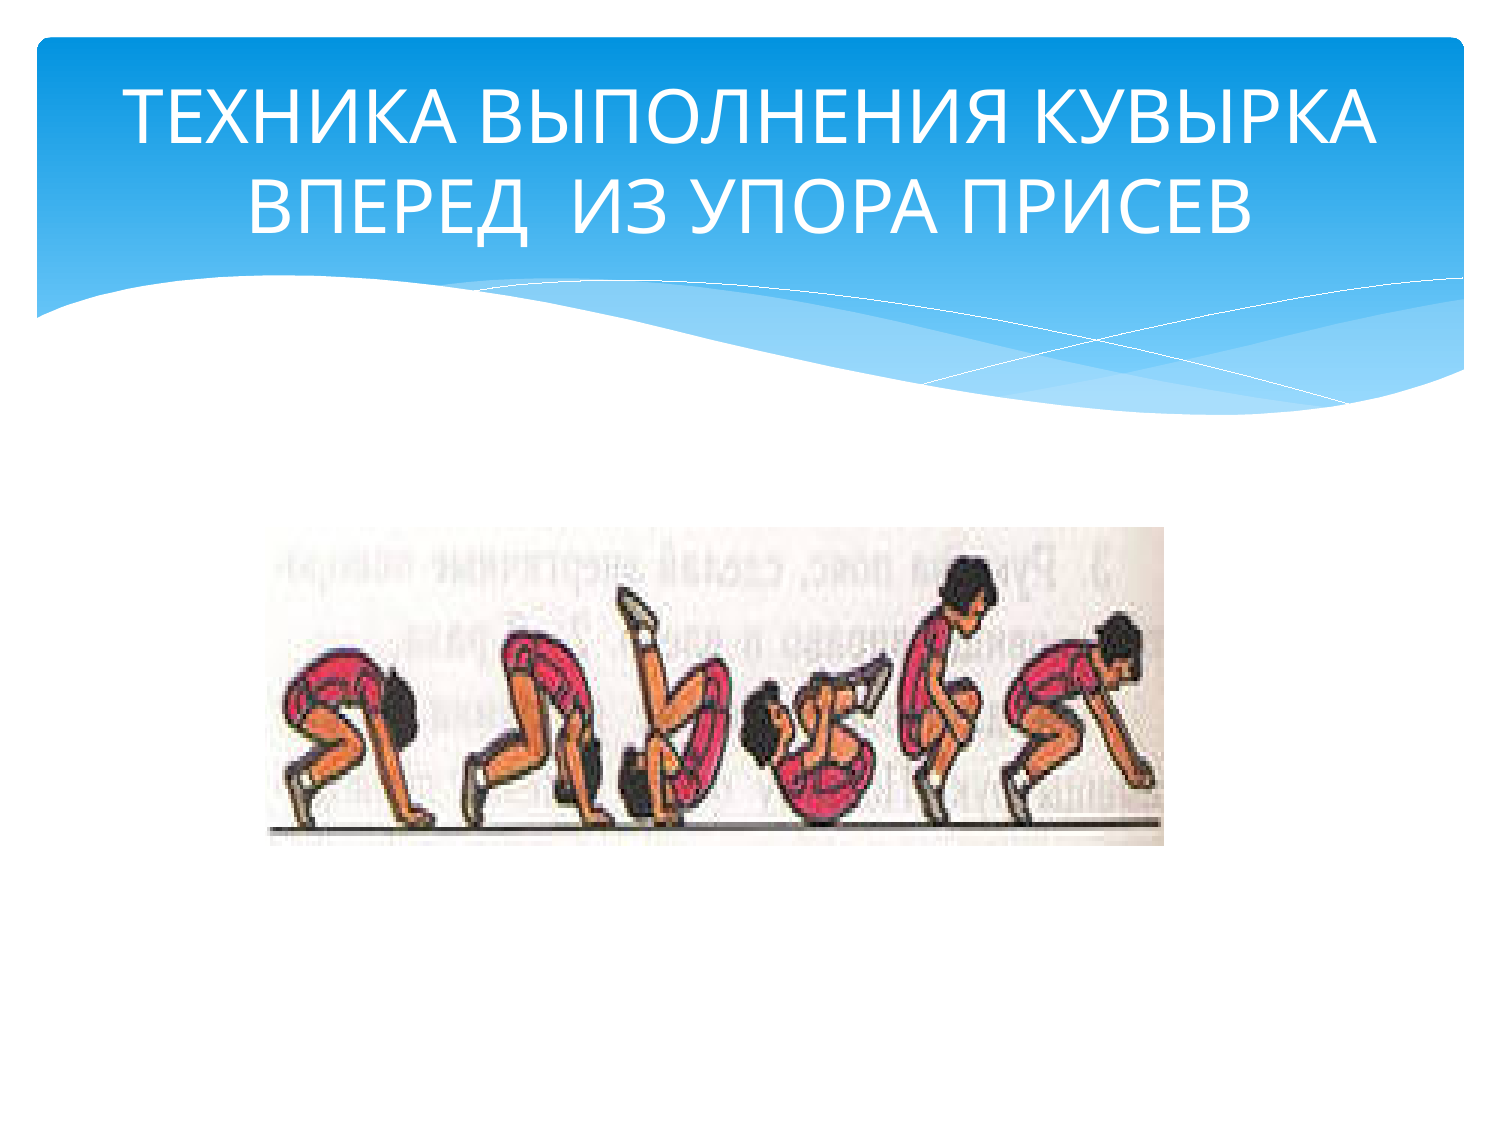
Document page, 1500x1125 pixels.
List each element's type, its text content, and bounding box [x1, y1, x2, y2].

title ТЕХНИКА ВЫПОЛНЕНИЯ КУВЫРКА ВПЕРЕД ИЗ УПОРА ПРИСЕВ [75, 55, 1425, 261]
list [265, 526, 1164, 847]
